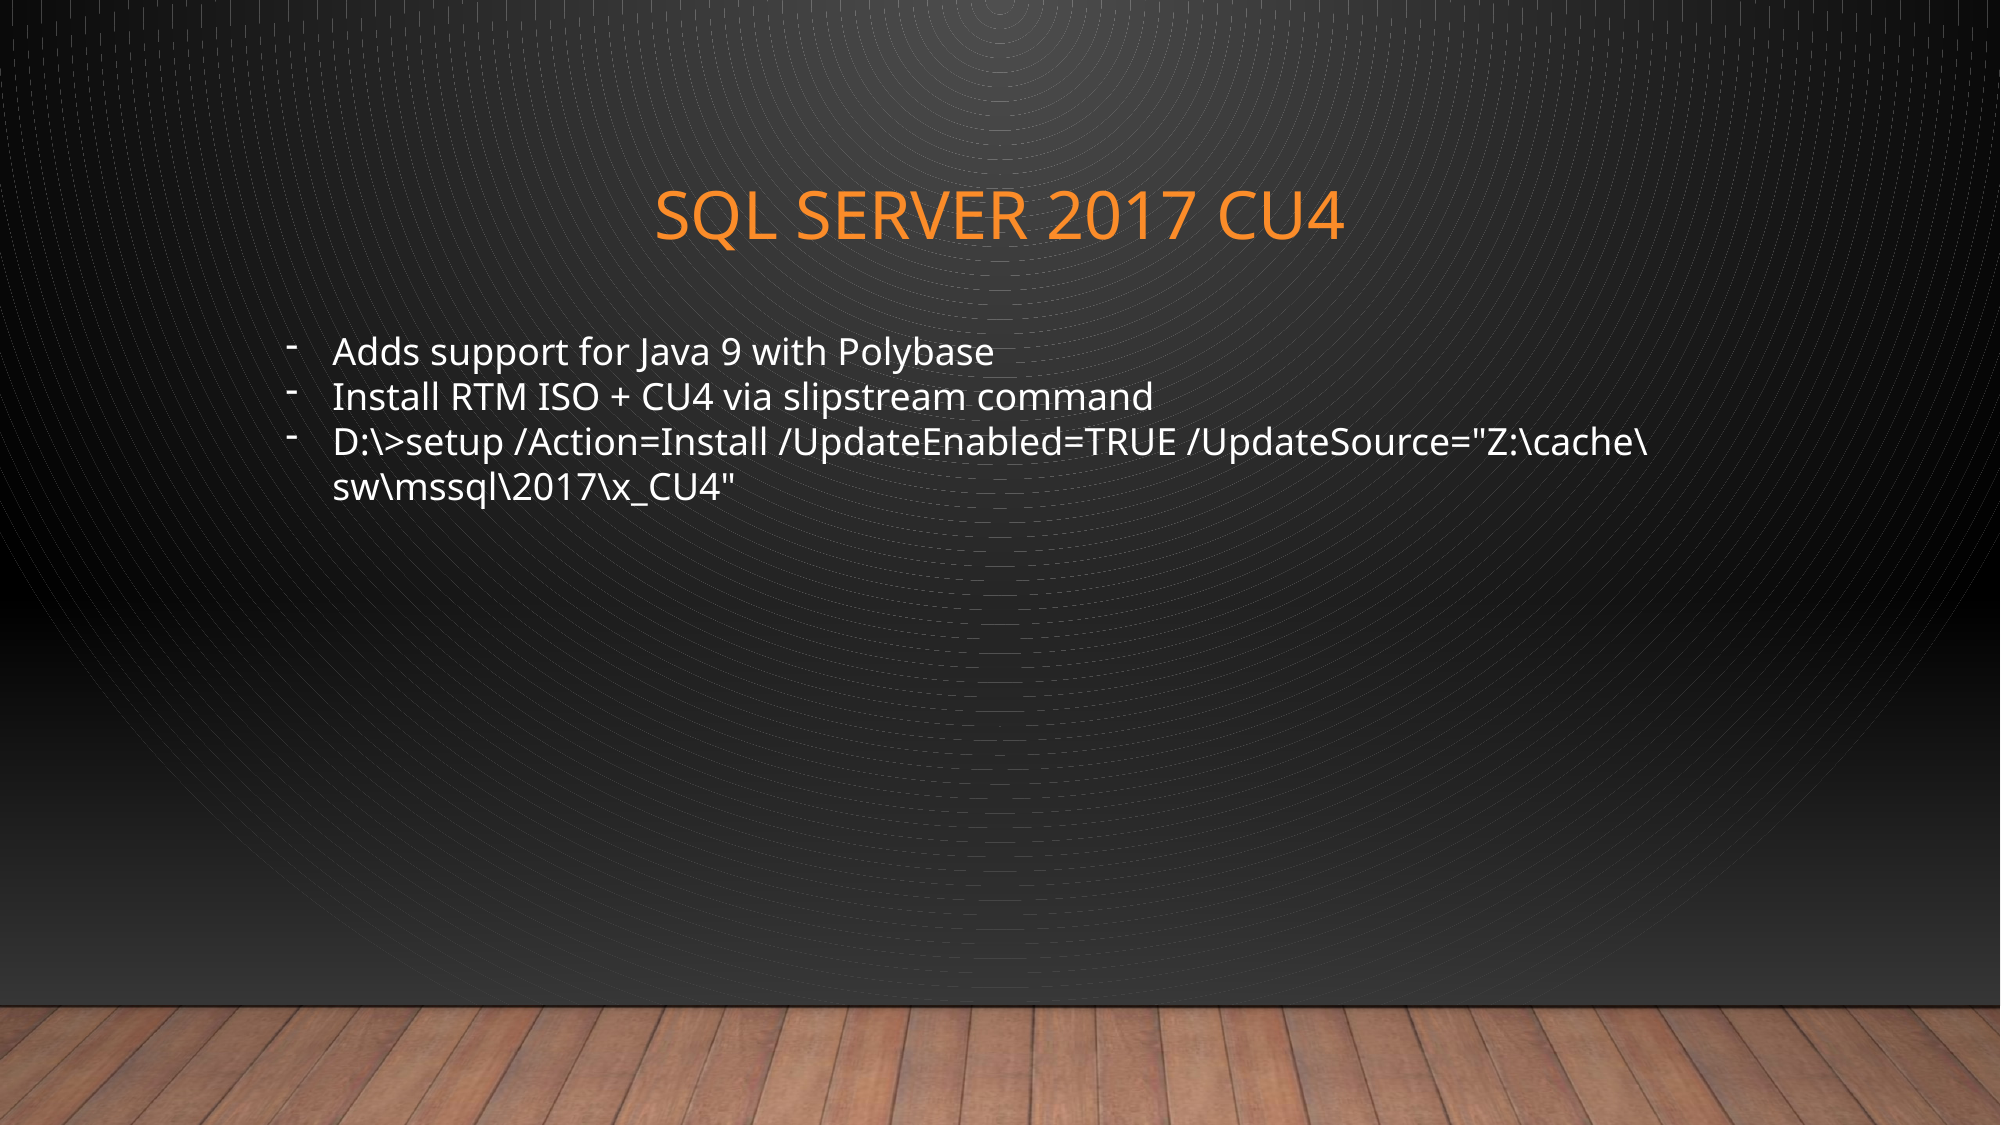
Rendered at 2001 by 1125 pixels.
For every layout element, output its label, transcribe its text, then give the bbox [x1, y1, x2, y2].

text_box Adds support for Java 9 with Polybase Install RTM ISO + CU4 via slipstream command D:\>setup /Action=Install /UpdateEnabled=TRUE /UpdateSource="Z:\cache\sw\mssql\2017\x_CU4" [270, 320, 1693, 605]
title SQL SERVER 2017 CU4 [238, 131, 1763, 305]
picture [0, 1005, 2000, 1125]
